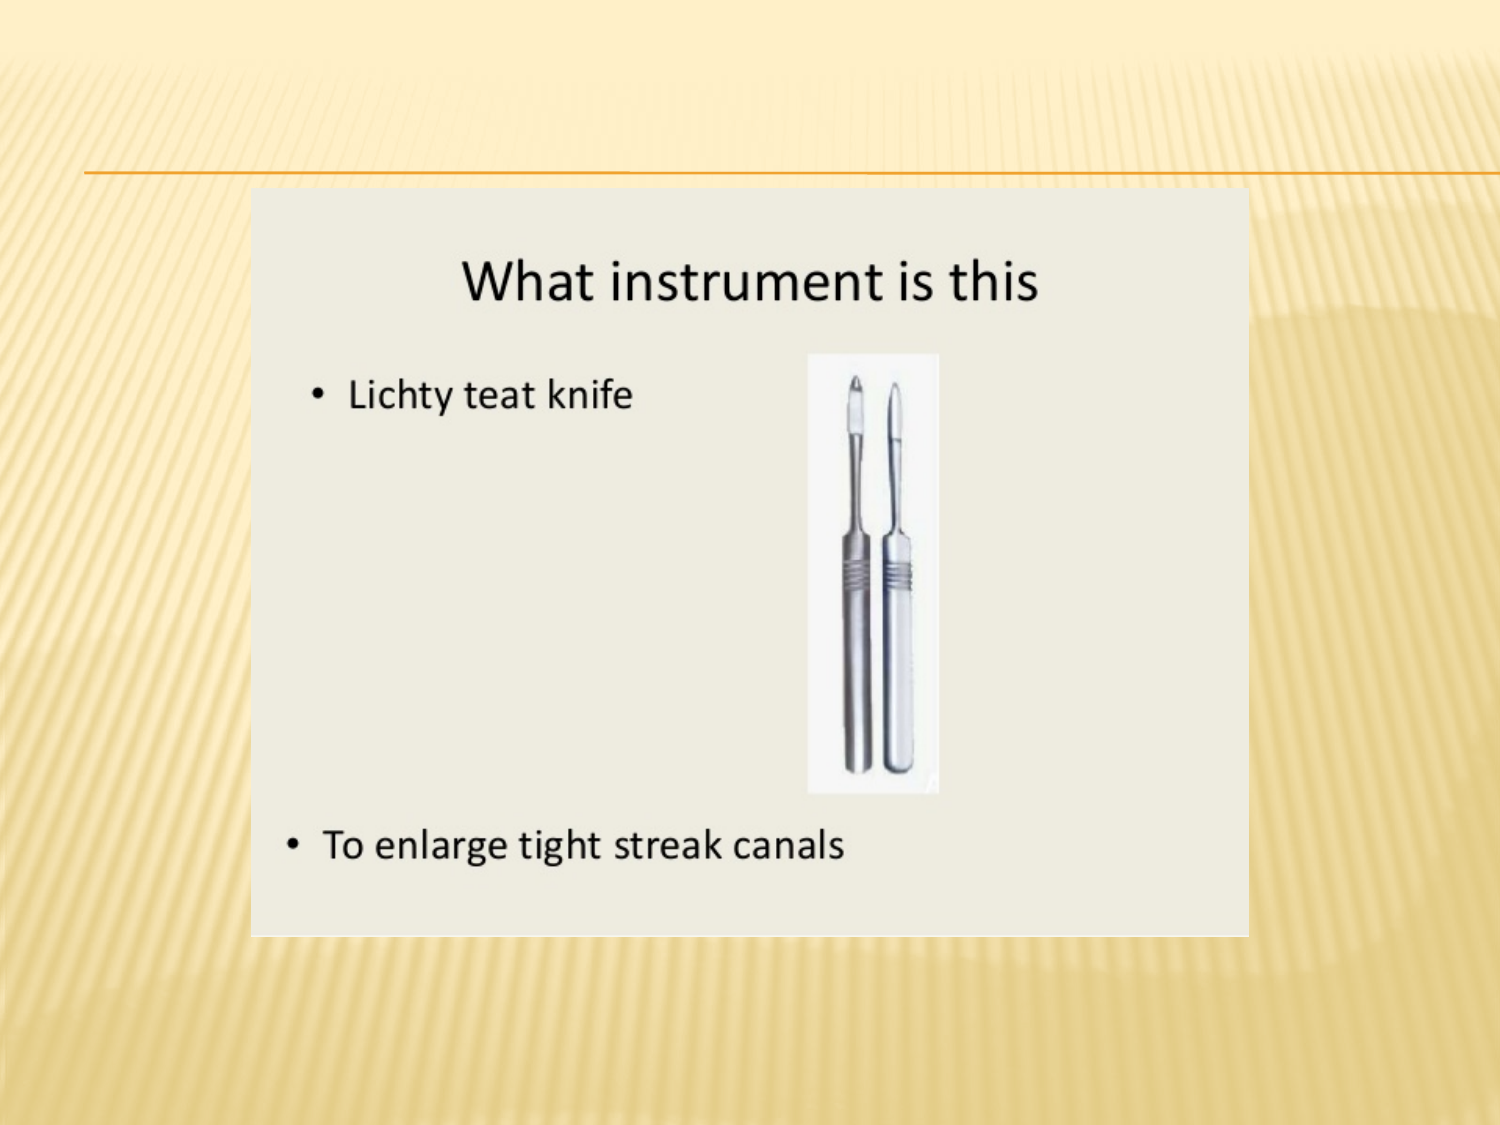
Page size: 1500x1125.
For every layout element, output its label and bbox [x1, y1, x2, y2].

picture [251, 187, 1249, 937]
